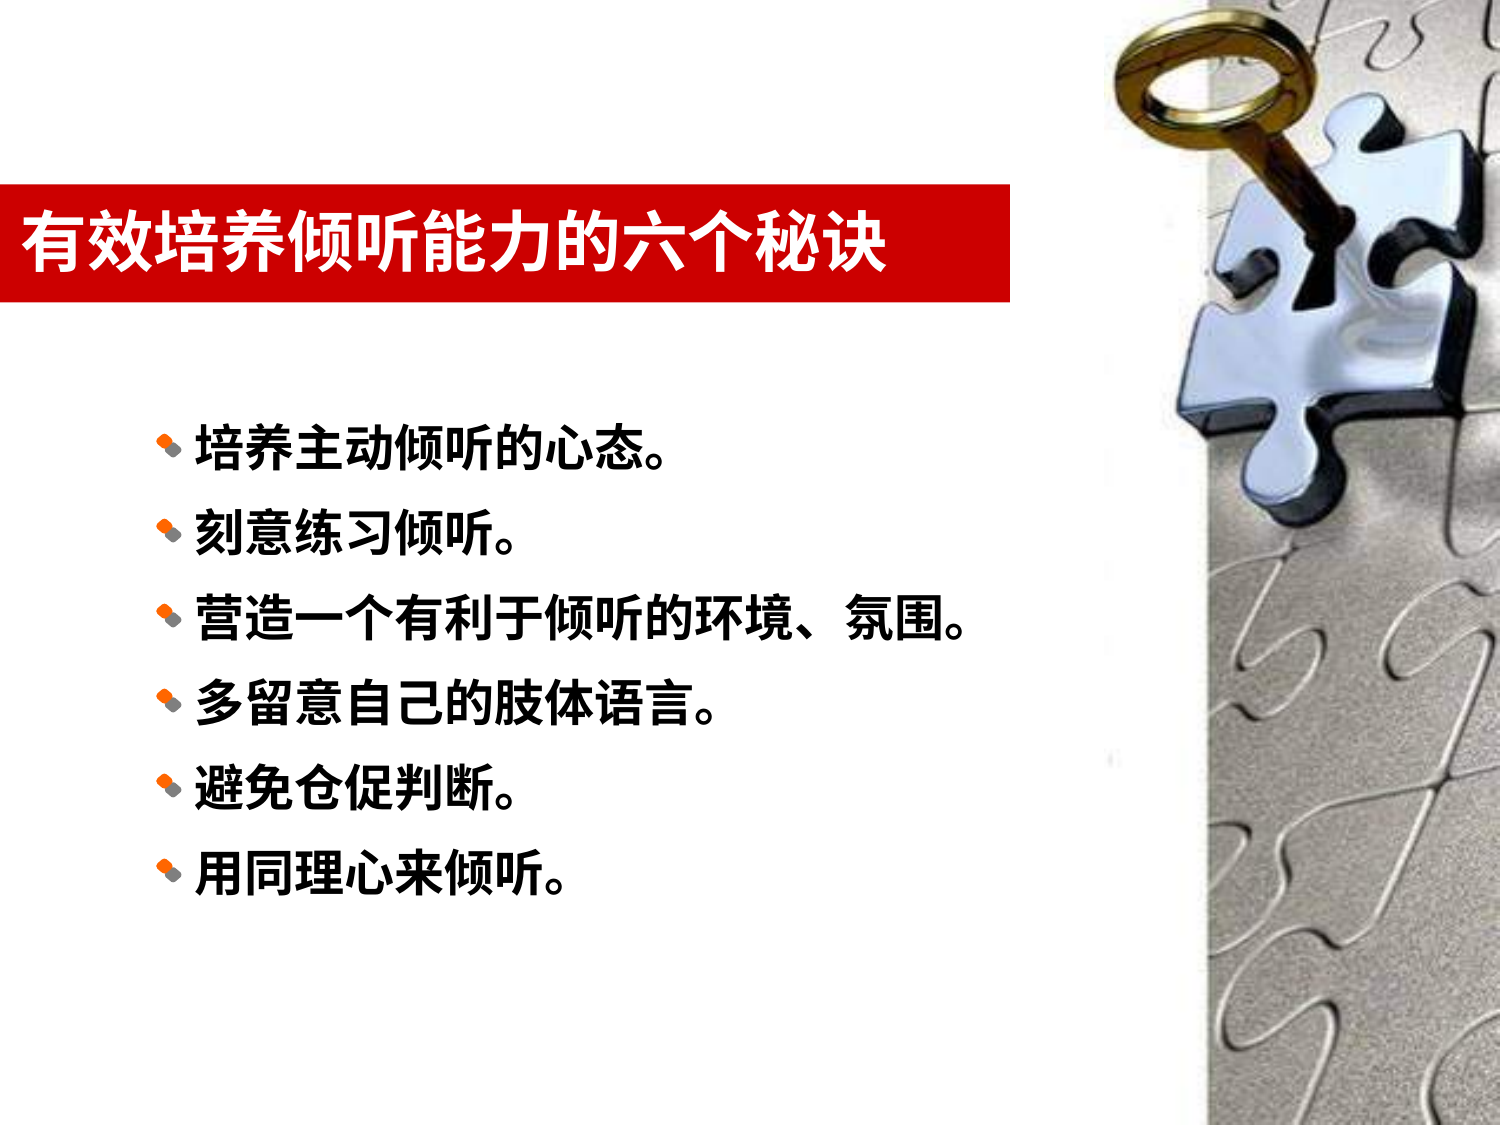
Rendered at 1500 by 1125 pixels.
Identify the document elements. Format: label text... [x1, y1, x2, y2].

text_box [0, 184, 5, 303]
picture [1104, 0, 1500, 1125]
text_box 有效培养倾听能力的六个秘诀 [5, 177, 1010, 303]
text_box 培养主动倾听的心态。 刻意练习倾听。 营造一个有利于倾听的环境、氛围。 多留意自己的肢体语言。 避免仓促判断。 用同理心来倾听。 [135, 408, 1099, 909]
